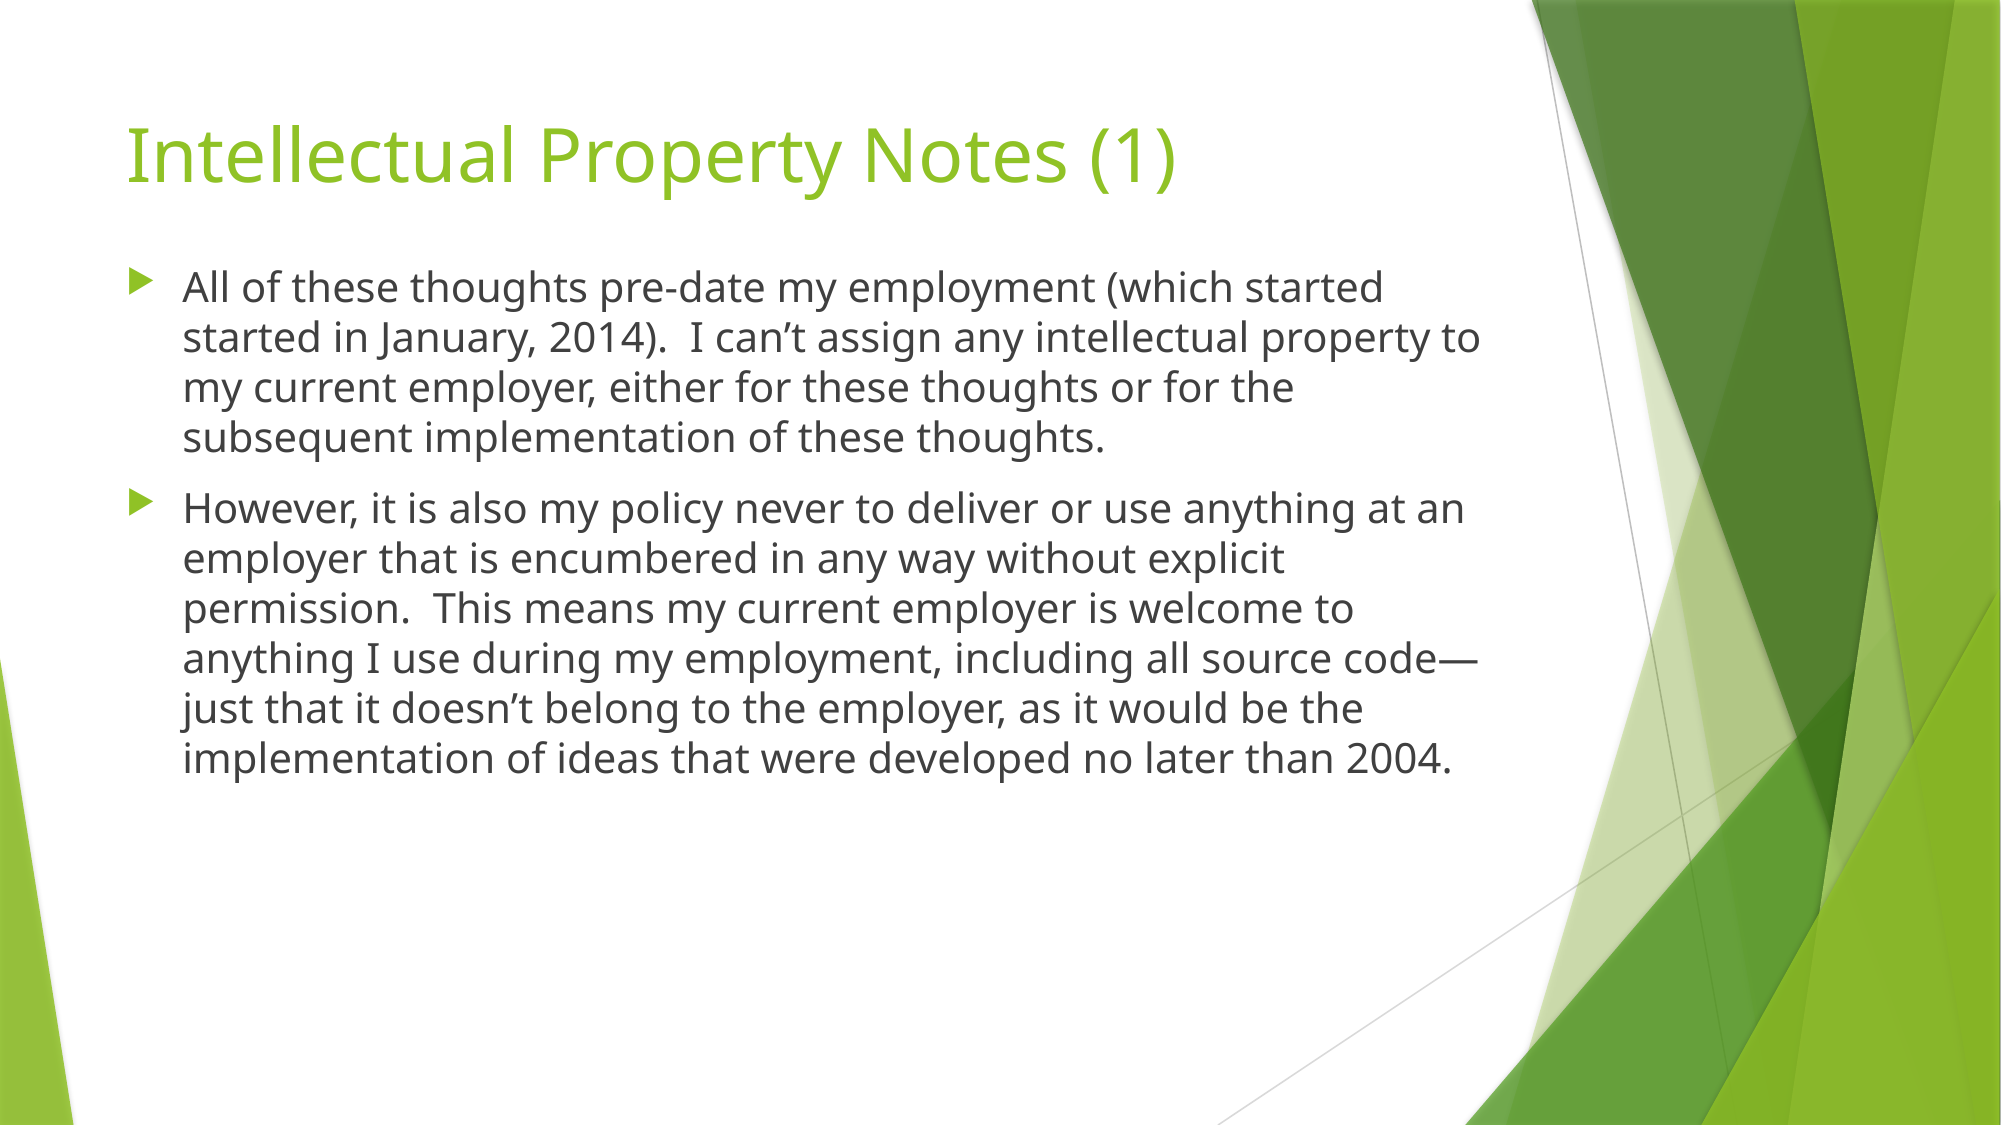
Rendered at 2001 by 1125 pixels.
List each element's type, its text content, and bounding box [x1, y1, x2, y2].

title Intellectual Property Notes (1) [111, 99, 1522, 252]
list All of these thoughts pre-date my employment (which started started in January, 2014). I can’t assign any intellectual property to my current employer, either for these thoughts or for the subsequent implementation of these thoughts. However, it is also my policy never to deliver or use anything at an employer that is encumbered in any way without explicit permission. This means my current employer is welcome to anything I use during my employment, including all source code—just that it doesn’t belong to the employer, as it would be the implementation of ideas that were developed no later than 2004. [111, 252, 1522, 992]
